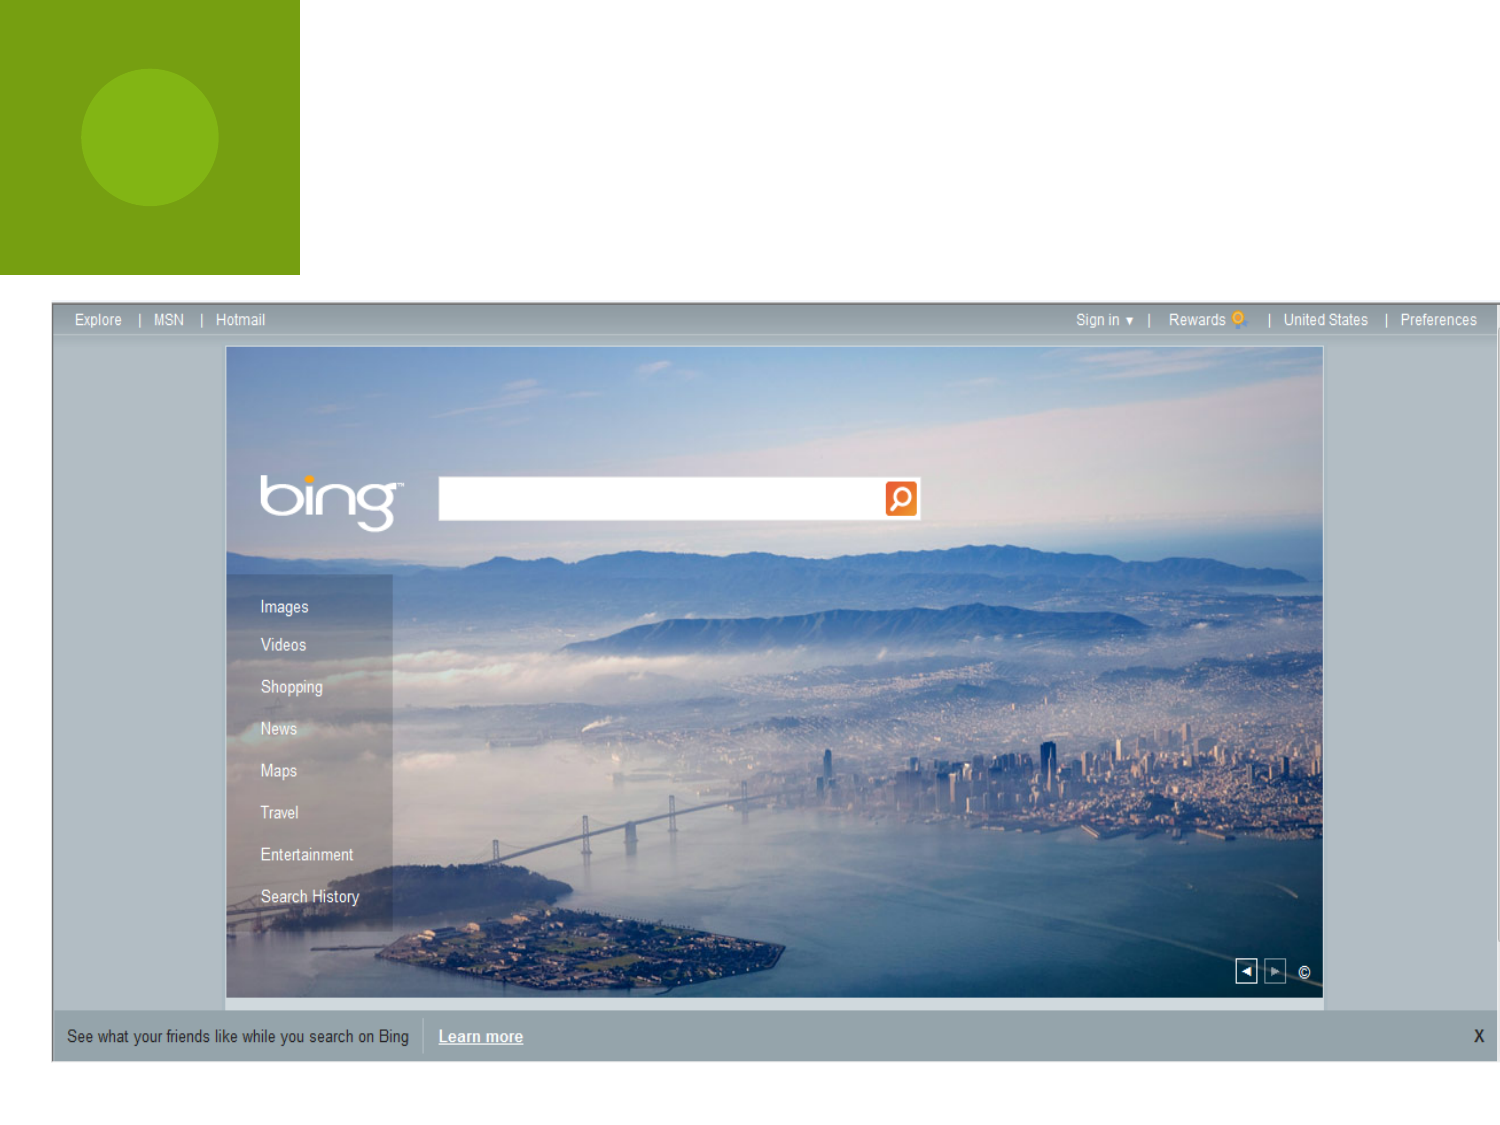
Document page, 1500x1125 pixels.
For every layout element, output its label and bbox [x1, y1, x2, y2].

picture [51, 299, 1500, 1063]
